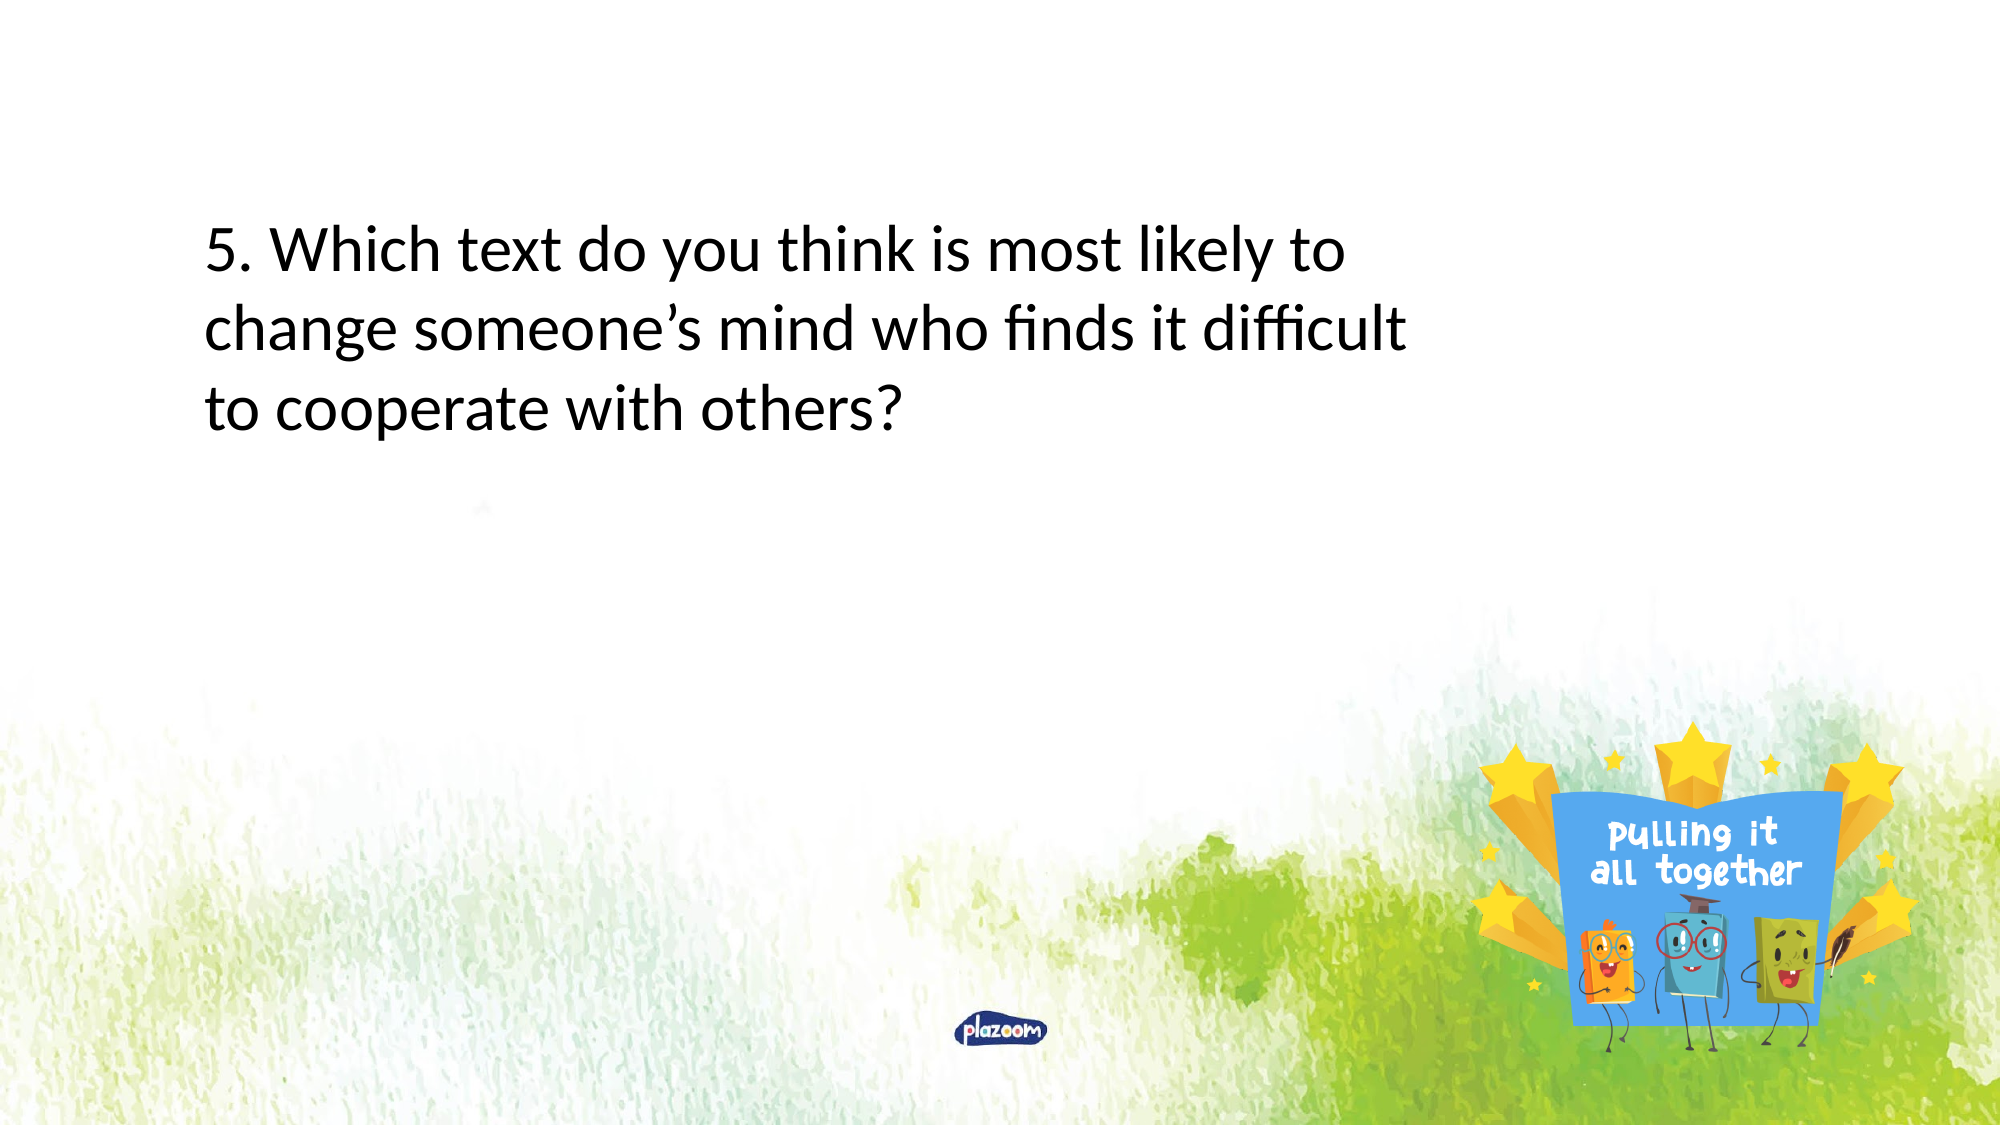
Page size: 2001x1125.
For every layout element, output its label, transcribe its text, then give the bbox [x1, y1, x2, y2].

picture [0, 0, 2000, 1125]
text_box 5. Which text do you think is most likely to change someone’s mind who finds it difficult to cooperate with others? [189, 196, 1466, 452]
